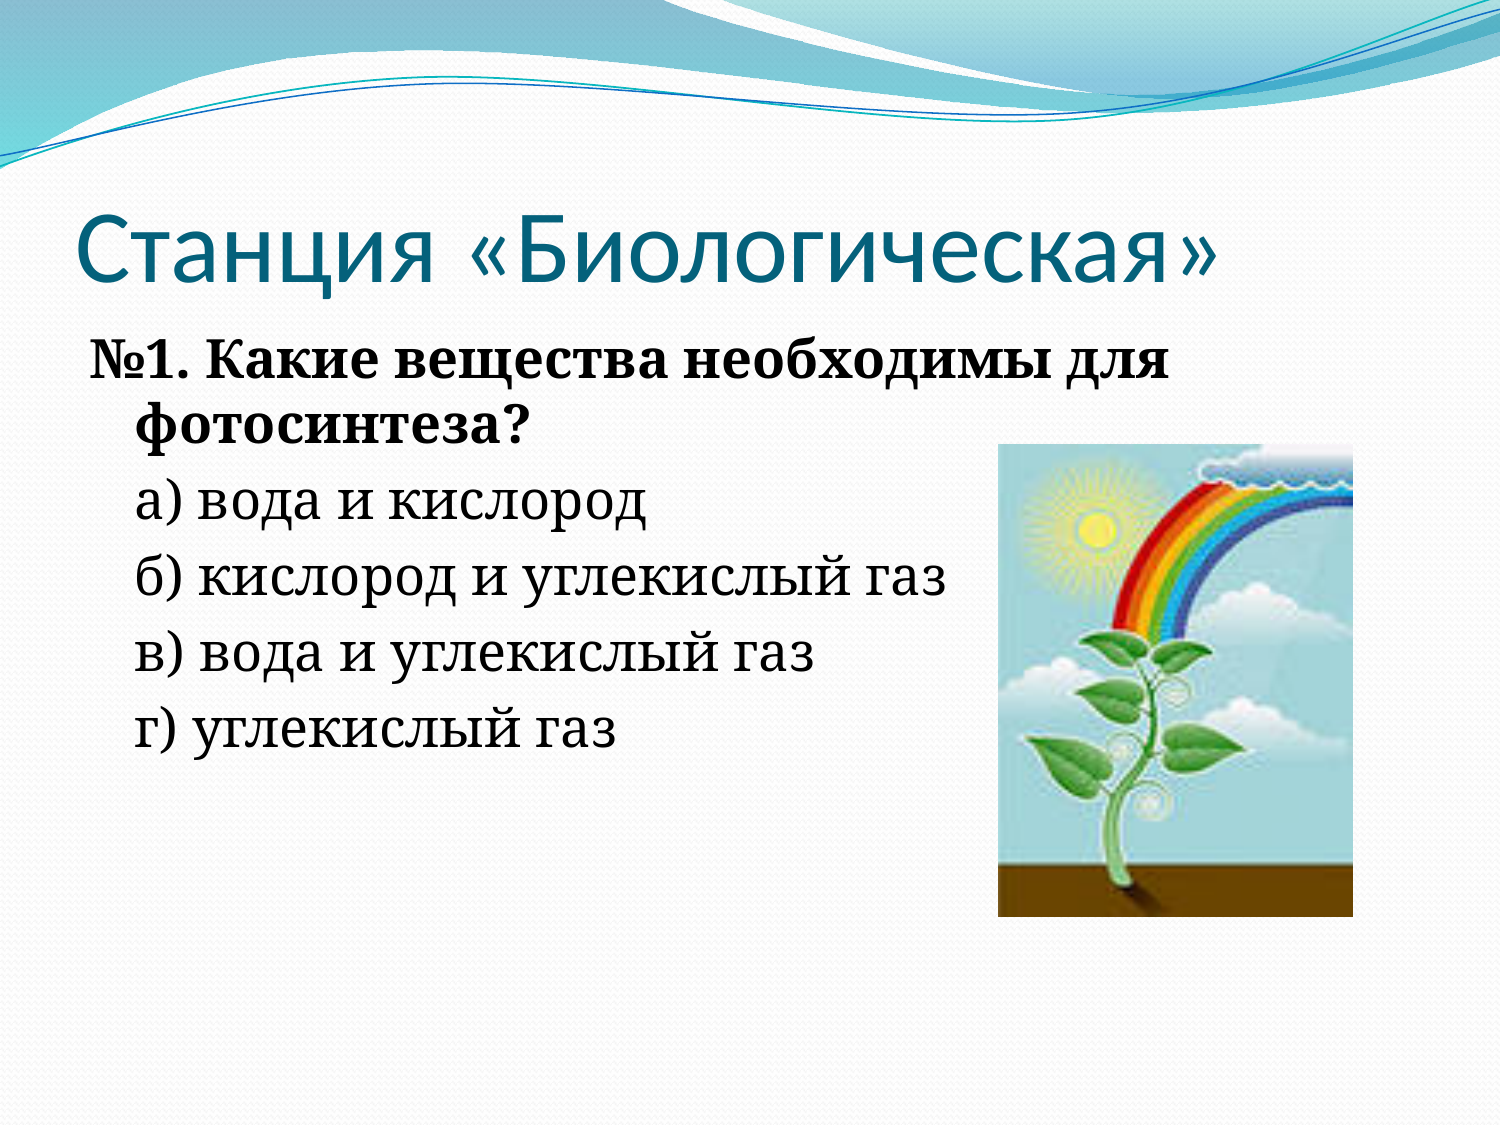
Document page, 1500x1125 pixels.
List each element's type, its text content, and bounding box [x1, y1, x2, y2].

picture [997, 444, 1353, 918]
title Станция «Биологическая» [75, 115, 1425, 303]
list №1. Какие вещества необходимы для фотосинтеза? а) вода и кислород б) кислород и углекислый газ в) вода и углекислый газ г) углекислый газ [75, 317, 1425, 1038]
